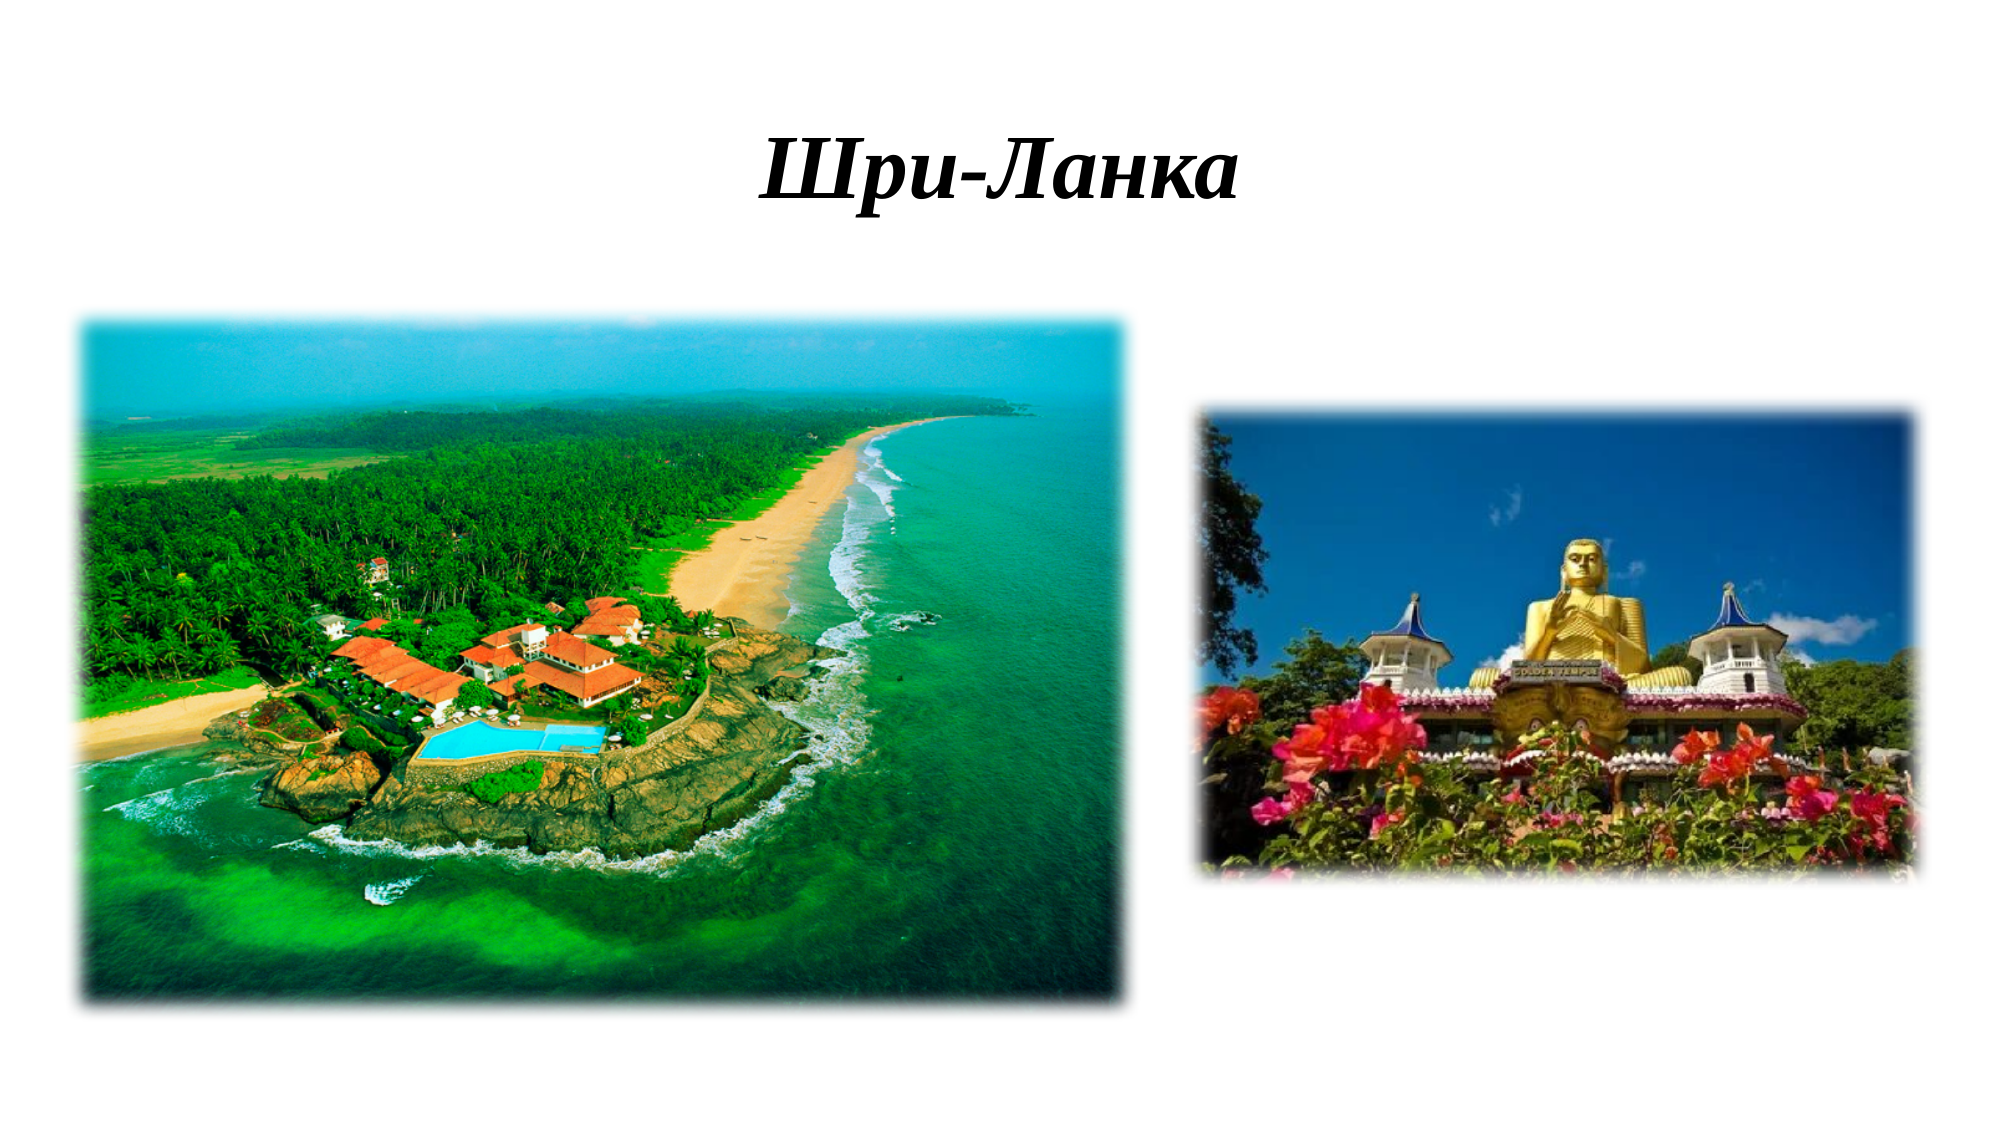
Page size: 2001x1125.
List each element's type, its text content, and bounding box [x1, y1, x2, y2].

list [63, 304, 1140, 1022]
title Шри-Ланка [137, 59, 1863, 278]
picture [1182, 393, 1933, 891]
